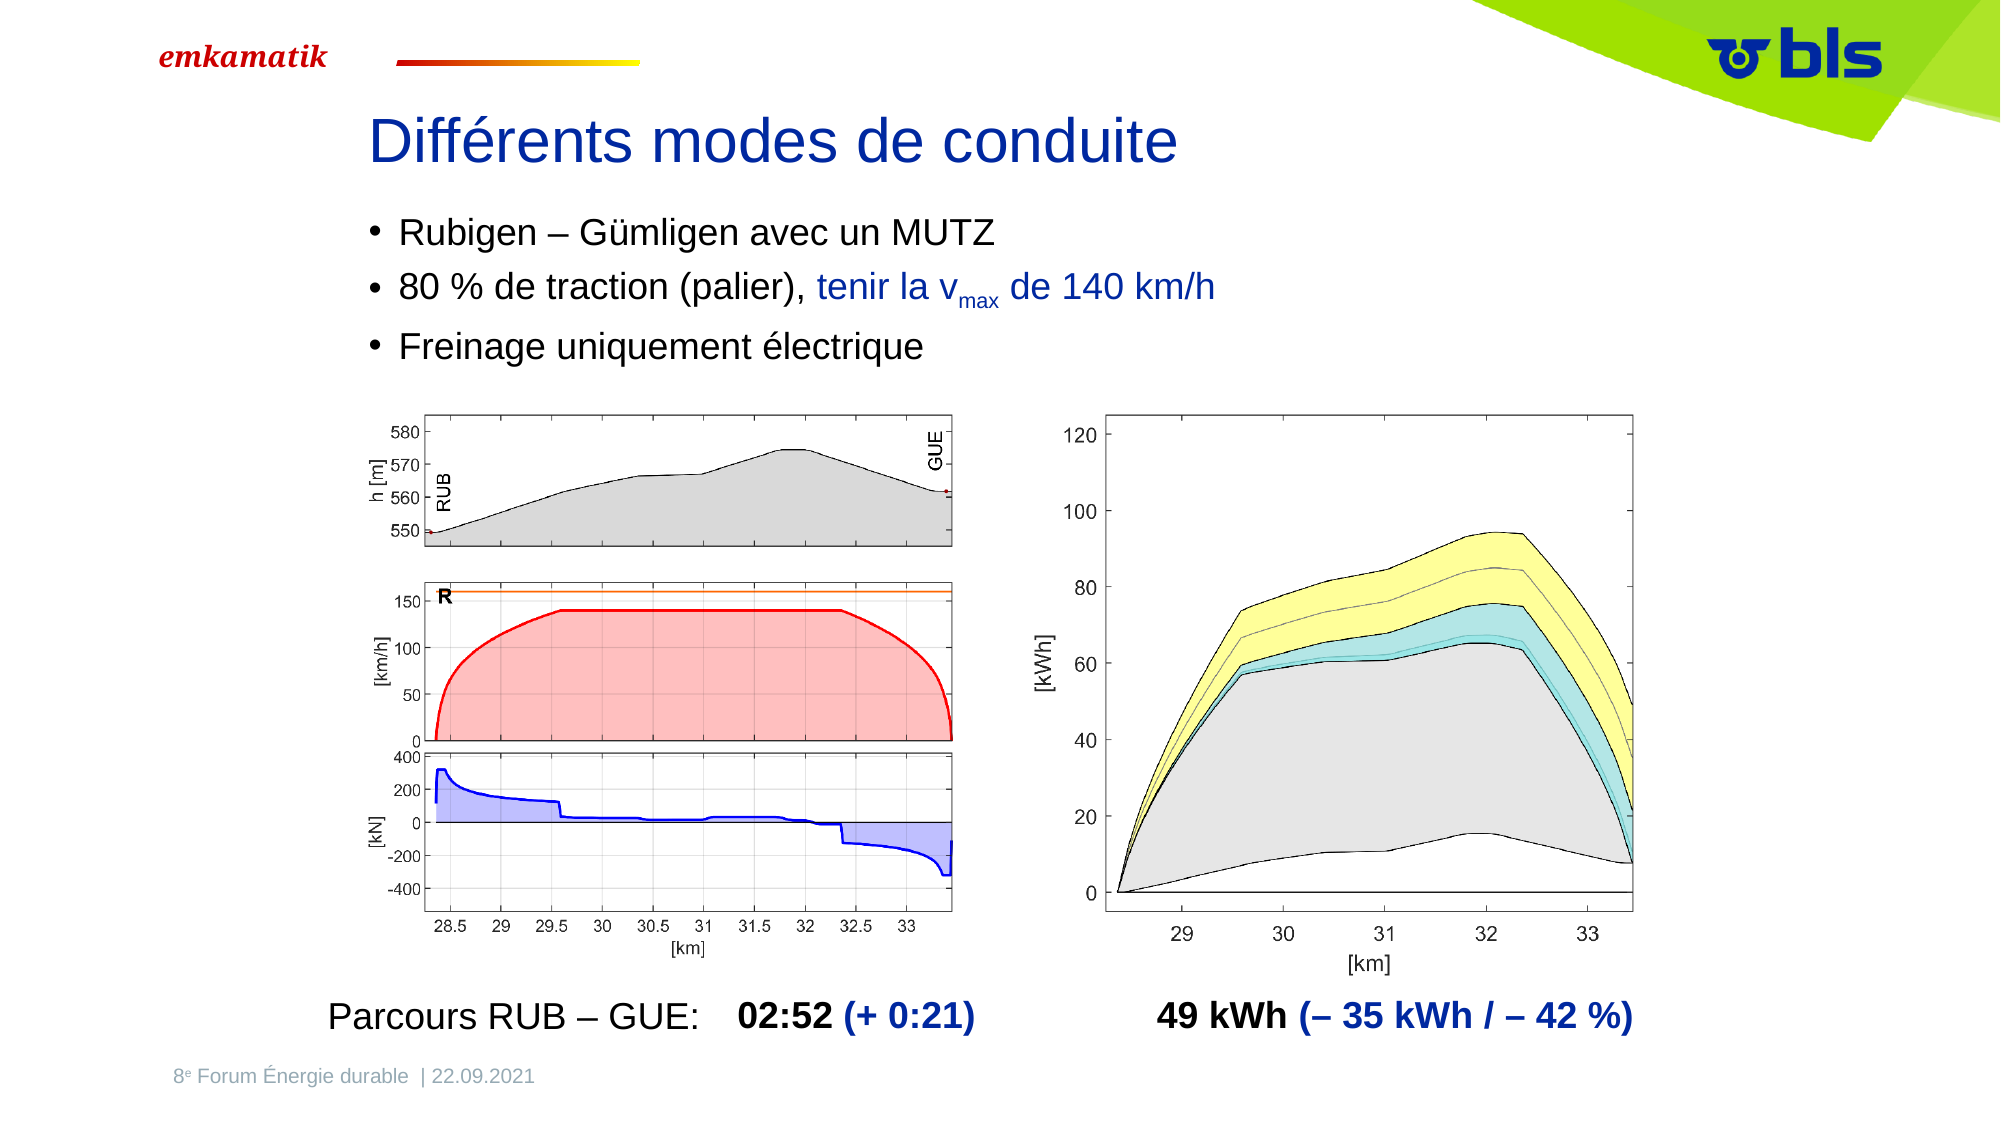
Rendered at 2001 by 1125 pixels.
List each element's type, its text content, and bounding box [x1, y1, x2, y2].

text_box 02:52 (+ 0:21) [590, 983, 991, 1044]
picture [1472, 0, 2001, 142]
picture [336, 369, 1016, 978]
title Différents modes de conduite [368, 100, 1556, 185]
text_box Parcours RUB – GUE: [312, 984, 739, 1045]
text_box 49 kWh (– 35 kWh / – 42 %) [1065, 983, 1649, 1044]
list Rubigen – Gümligen avec un MUTZ 80 % de traction (palier), tenir la vmax de 140 km/h Freinage uniquement électrique [368, 208, 1632, 1035]
picture [1017, 369, 1697, 978]
footer 8e Forum Énergie durable | 22.09.2021 [173, 1062, 807, 1091]
